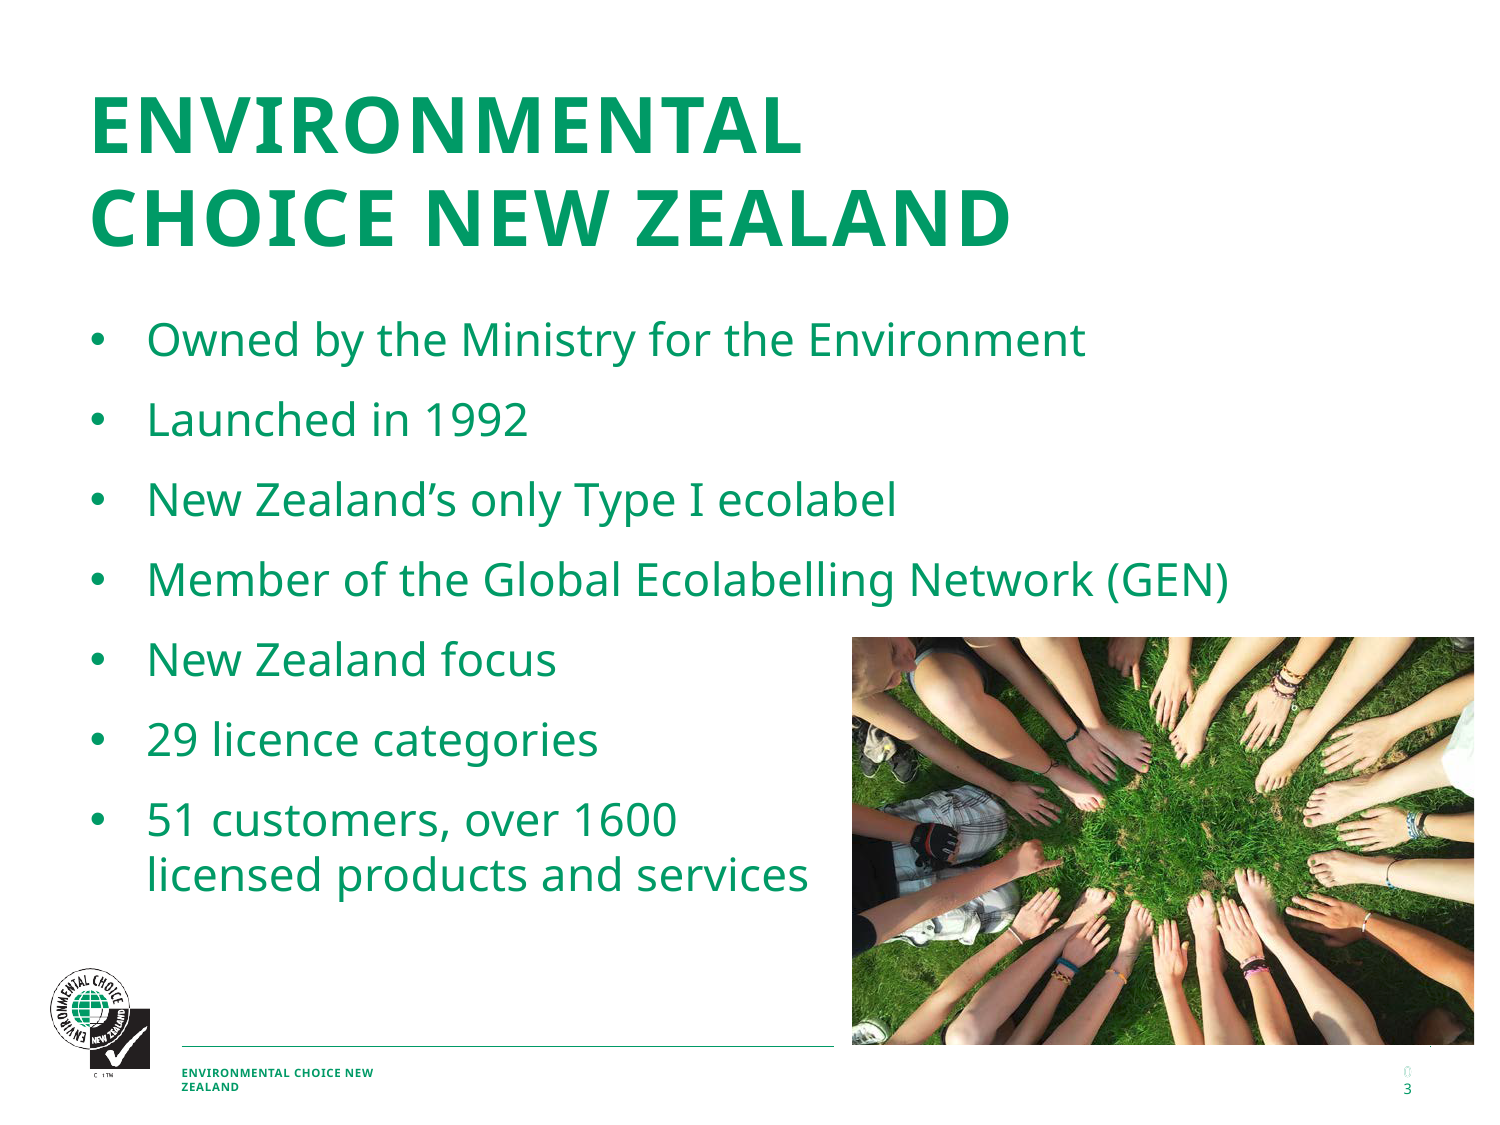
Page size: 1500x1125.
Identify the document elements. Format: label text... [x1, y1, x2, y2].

picture [851, 637, 1475, 1045]
title ENVIRONMENTAL CHOICE NEW ZEALAND [86, 73, 1050, 263]
text_box 03 [1403, 1080, 1420, 1098]
text_box [50, 968, 150, 1069]
footer ENVIRONMENTAL CHOICE NEW ZEALAND [179, 1063, 429, 1125]
text_box Owned by the Ministry for the Environment Launched in 1992 New Zealand’s only Type I ecolabel Member of the Global Ecolabelling Network (GEN) New Zealand focus 29 licence categories 51 customers, over 1600 licensed products and services [87, 309, 1431, 981]
text_box 03 [1401, 1059, 1422, 1080]
